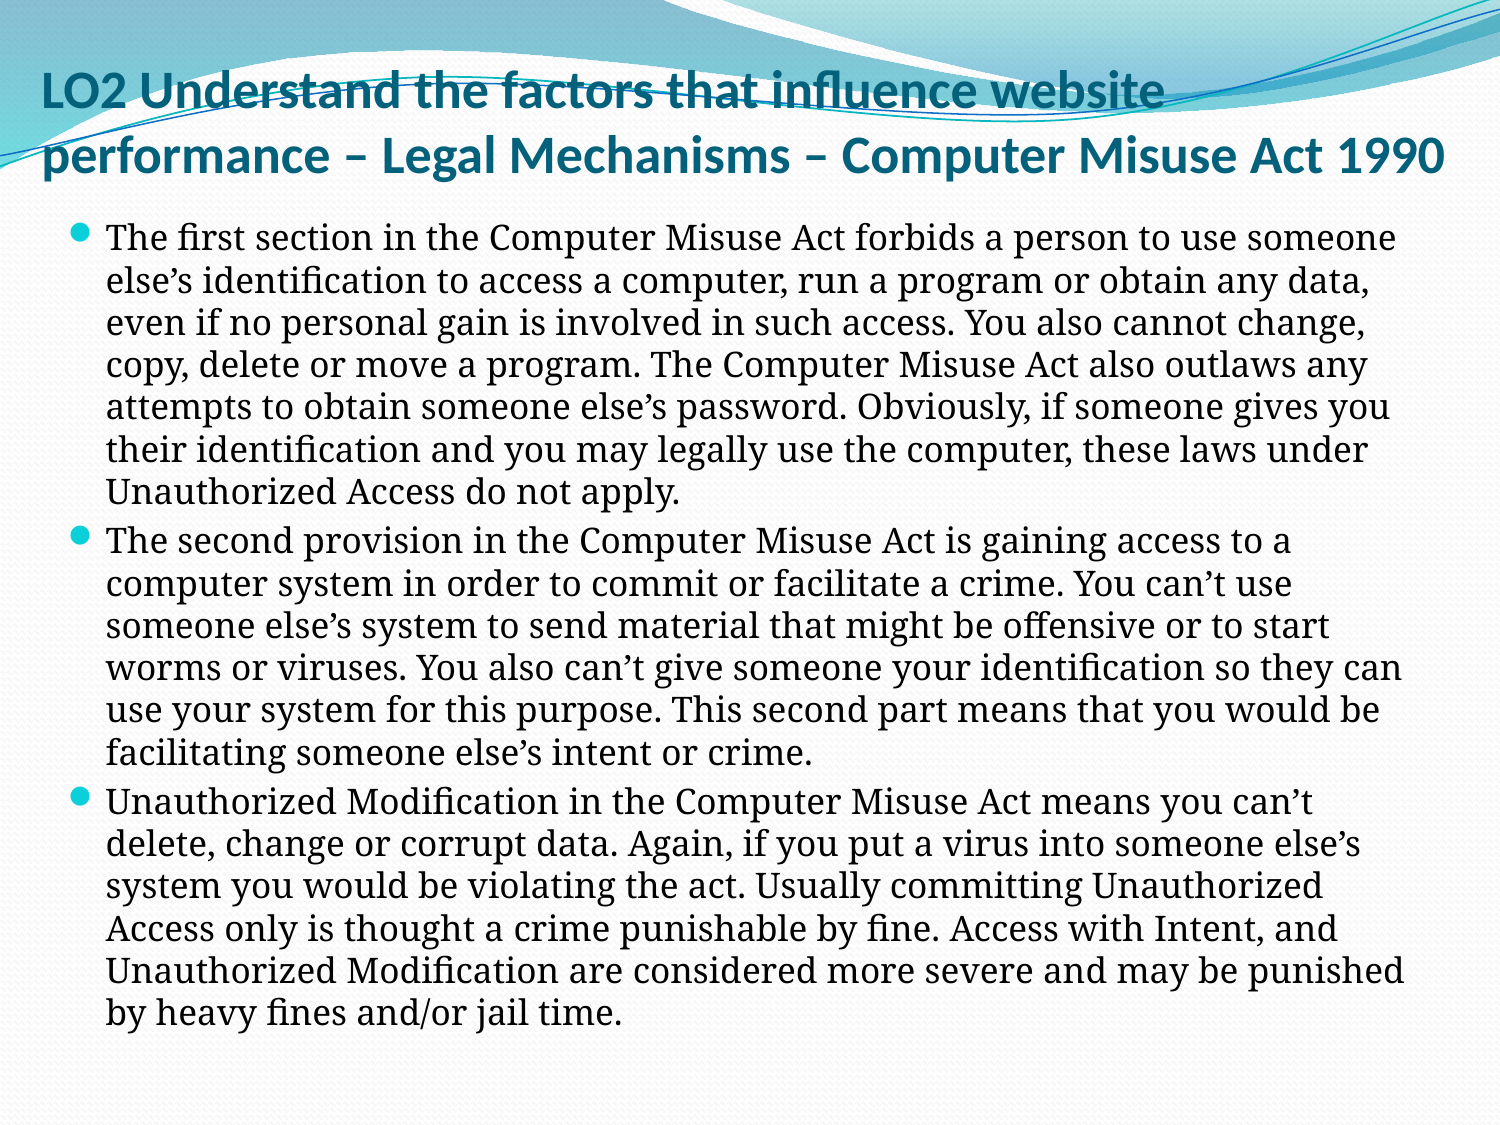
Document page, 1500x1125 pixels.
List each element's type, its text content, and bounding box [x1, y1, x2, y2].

title LO2 Understand the factors that influence website performance – Legal Mechanisms – Computer Misuse Act 1990 [41, 30, 1459, 185]
list The first section in the Computer Misuse Act forbids a person to use someone else’s identification to access a computer, run a program or obtain any data, even if no personal gain is involved in such access. You also cannot change, copy, delete or move a program. The Computer Misuse Act also outlaws any attempts to obtain someone else’s password. Obviously, if someone gives you their identification and you may legally use the computer, these laws under Unauthorized Access do not apply. The second provision in the Computer Misuse Act is gaining access to a computer system in order to commit or facilitate a crime. You can’t use someone else’s system to send material that might be offensive or to start worms or viruses. You also can’t give someone your identification so they can use your system for this purpose. This second part means that you would be facilitating someone else’s intent or crime. Unauthorized Modification in the Computer Misuse Act means you can’t delete, change or corrupt data. Again, if you put a virus into someone else’s system you would be violating the act. Usually committing Unauthorized Access only is thought a crime punishable by fine. Access with Intent, and Unauthorized Modification are considered more severe and may be punished by heavy fines and/or jail time. [53, 208, 1447, 1047]
